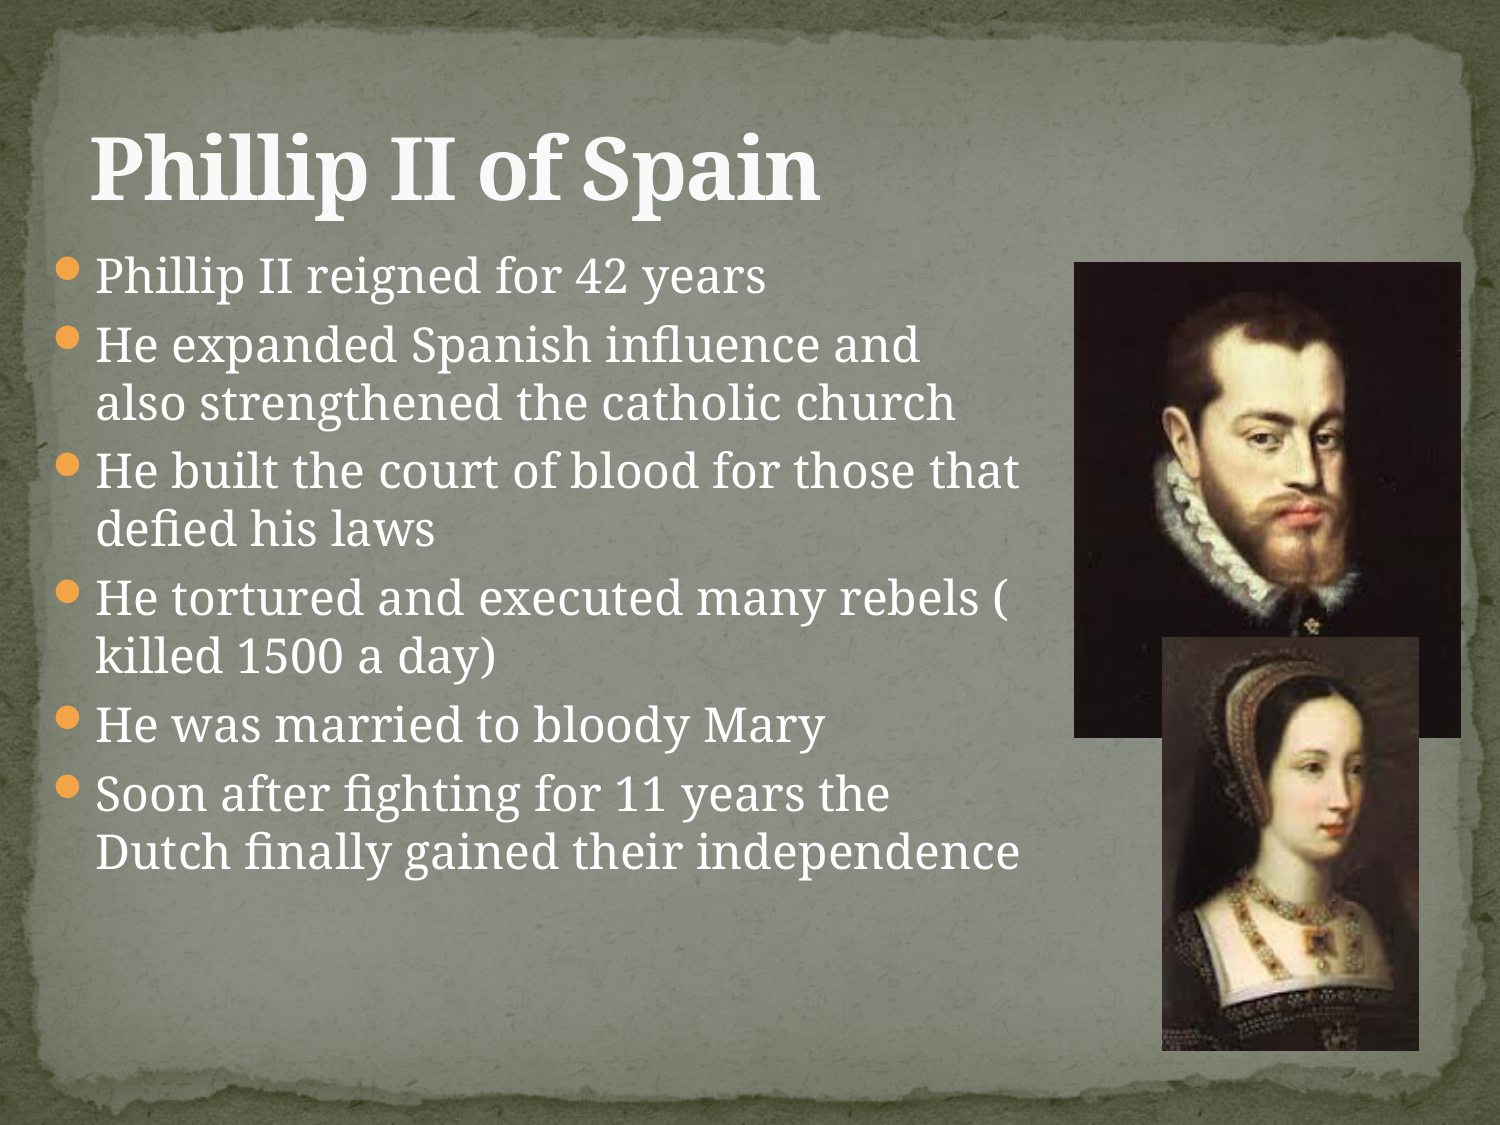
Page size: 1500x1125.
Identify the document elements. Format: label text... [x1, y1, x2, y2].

title Phillip II of Spain [74, 24, 1425, 225]
list Phillip II reigned for 42 years He expanded Spanish influence and also strengthened the catholic church He built the court of blood for those that defied his laws He tortured and executed many rebels ( killed 1500 a day) He was married to bloody Mary Soon after fighting for 11 years the Dutch finally gained their independence [37, 237, 1038, 913]
picture [1074, 262, 1461, 1051]
